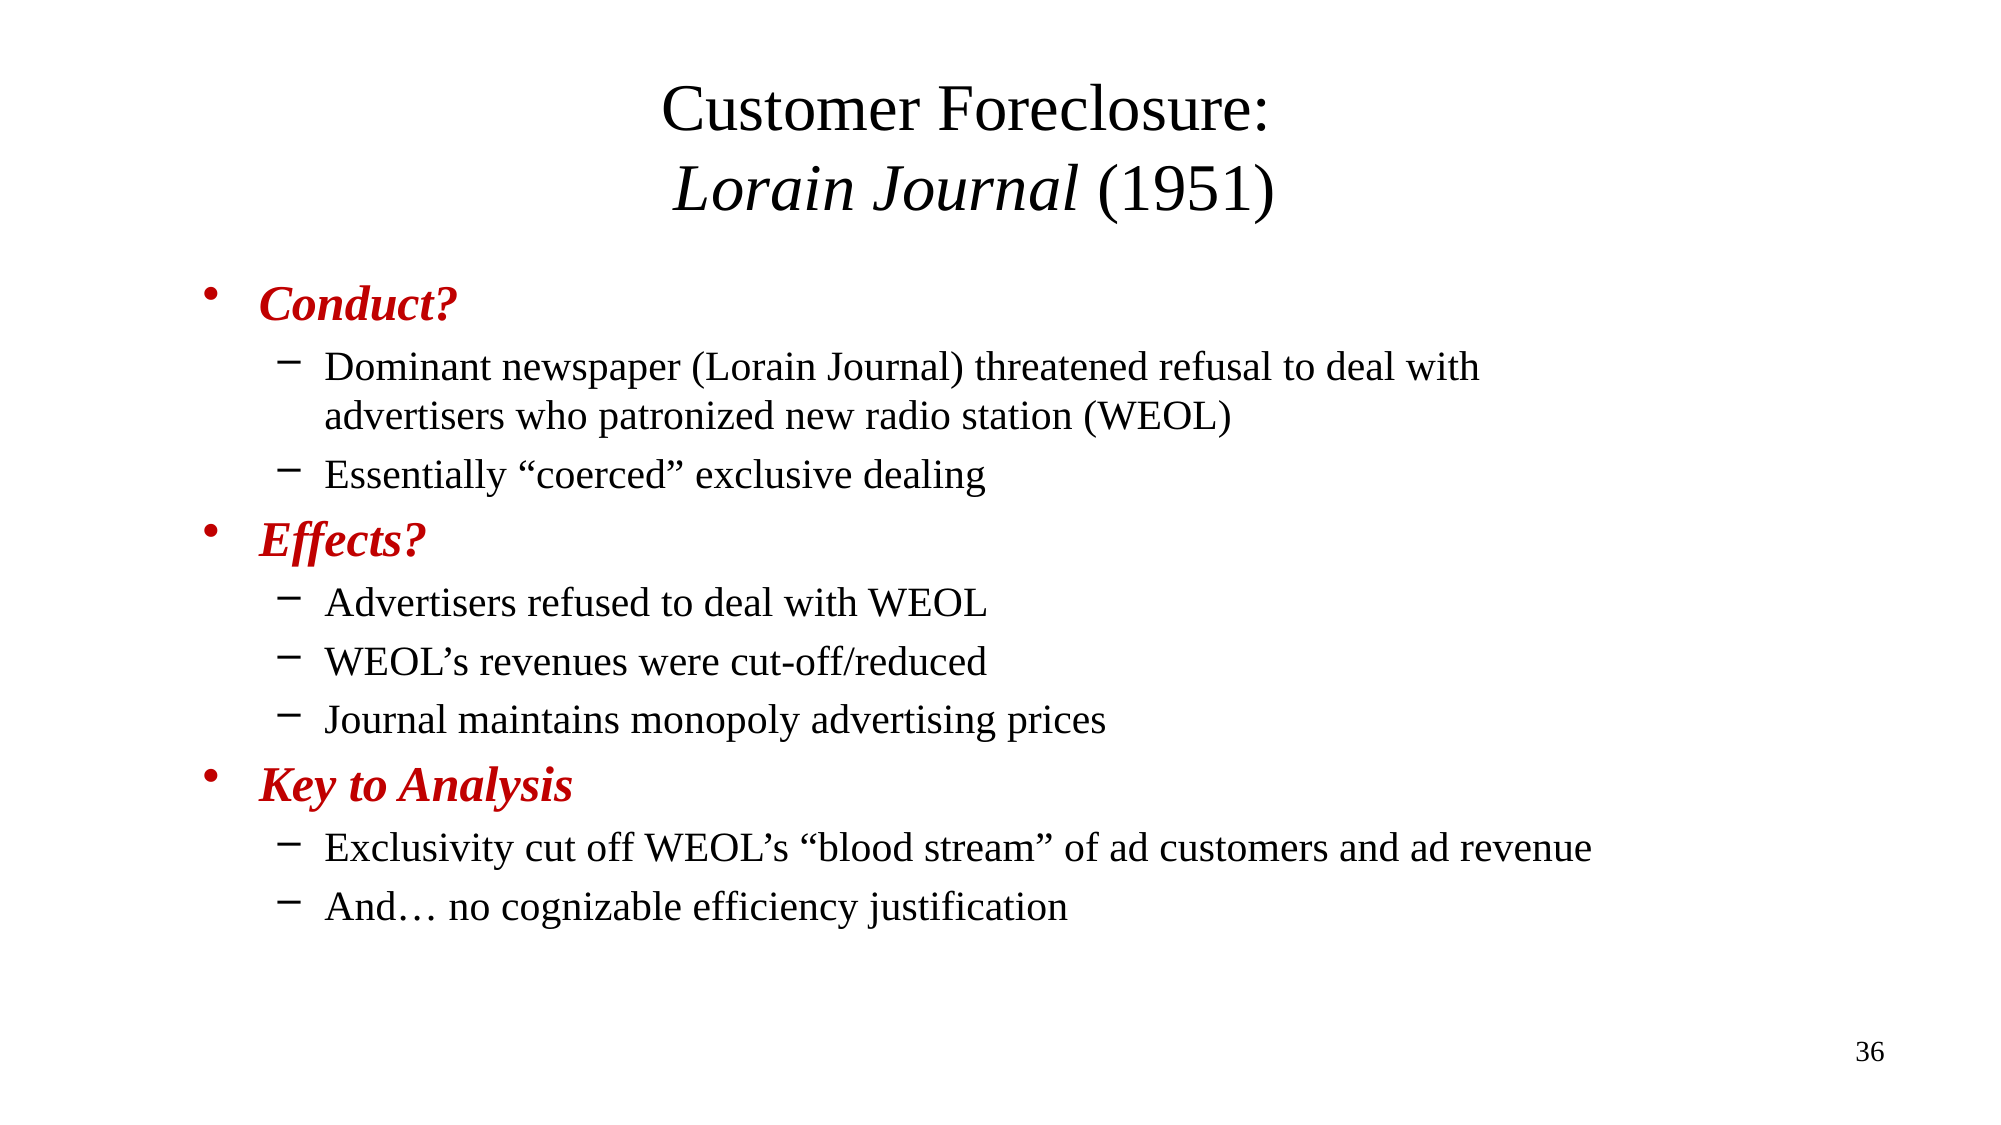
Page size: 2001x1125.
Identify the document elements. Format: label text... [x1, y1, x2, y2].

title Customer Foreclosure: Lorain Journal (1951) [275, 50, 1675, 238]
slide_number 36 [1433, 1024, 1901, 1103]
list Conduct? Dominant newspaper (Lorain Journal) threatened refusal to deal with advertisers who patronized new radio station (WEOL) Essentially “coerced” exclusive dealing Effects? Advertisers refused to deal with WEOL WEOL’s revenues were cut-off/reduced Journal maintains monopoly advertising prices Key to Analysis Exclusivity cut off WEOL’s “blood stream” of ad customers and ad revenue And… no cognizable efficiency justification [187, 262, 1675, 1038]
